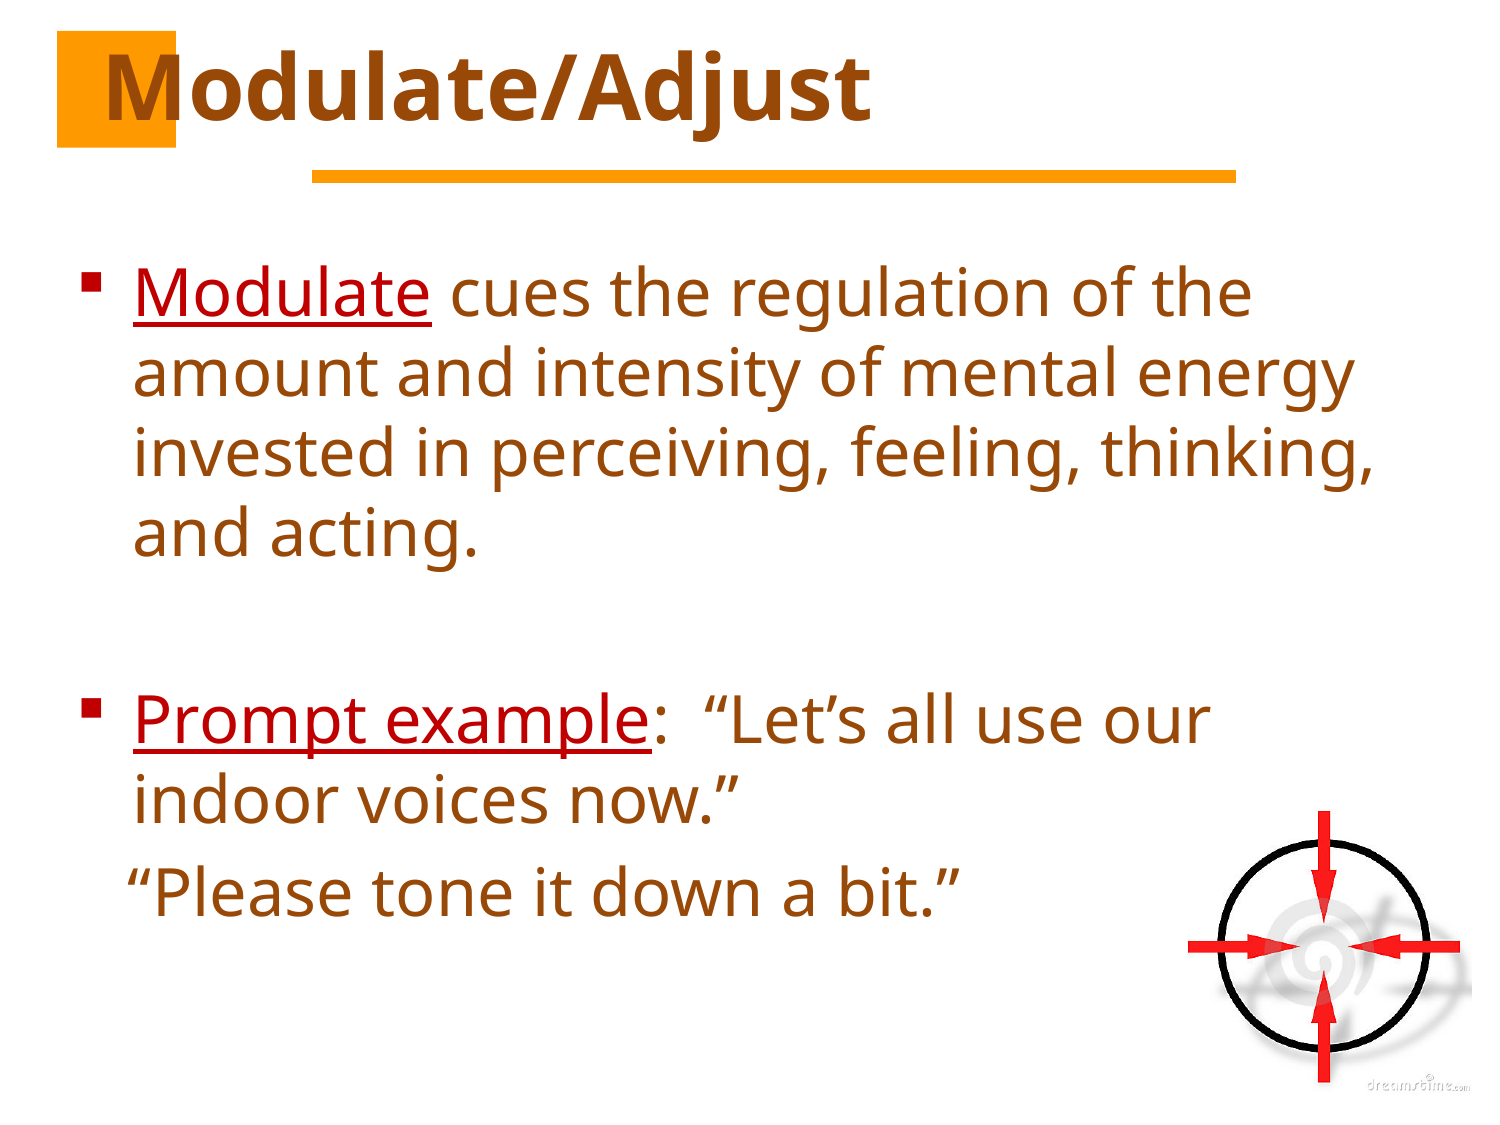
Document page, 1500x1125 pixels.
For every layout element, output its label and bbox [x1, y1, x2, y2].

text_box [55, 29, 178, 150]
picture [1174, 796, 1472, 1095]
list [60, 242, 1450, 1084]
title [86, 19, 1154, 148]
